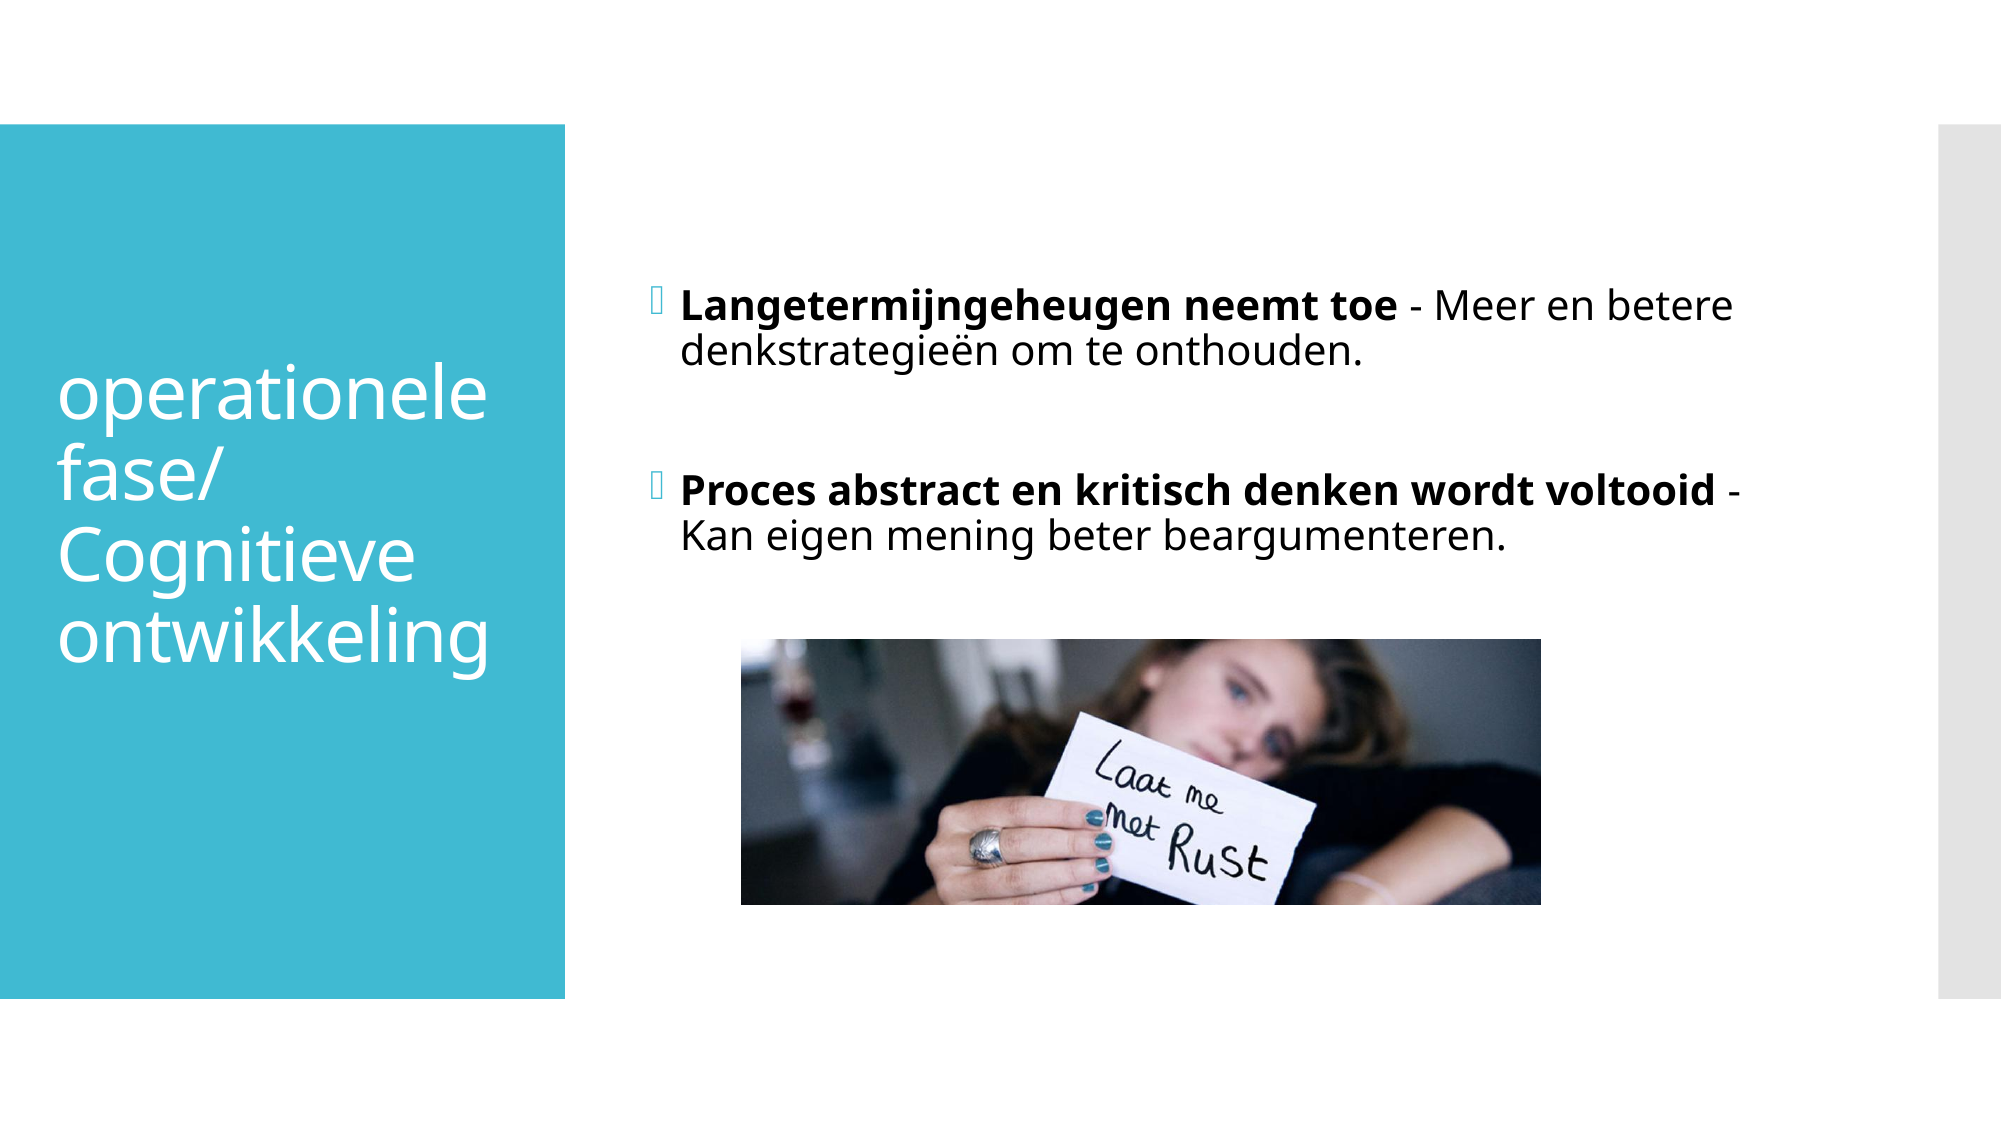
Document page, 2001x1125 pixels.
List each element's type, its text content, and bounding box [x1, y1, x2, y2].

title operationele fase/ Cognitieve ontwikkeling [41, 184, 525, 940]
picture [741, 638, 1541, 906]
list Langetermijngeheugen neemt toe - Meer en betere denkstrategieën om te onthouden. Proces abstract en kritisch denken wordt voltooid - Kan eigen mening beter beargumenteren. [634, 141, 1835, 982]
